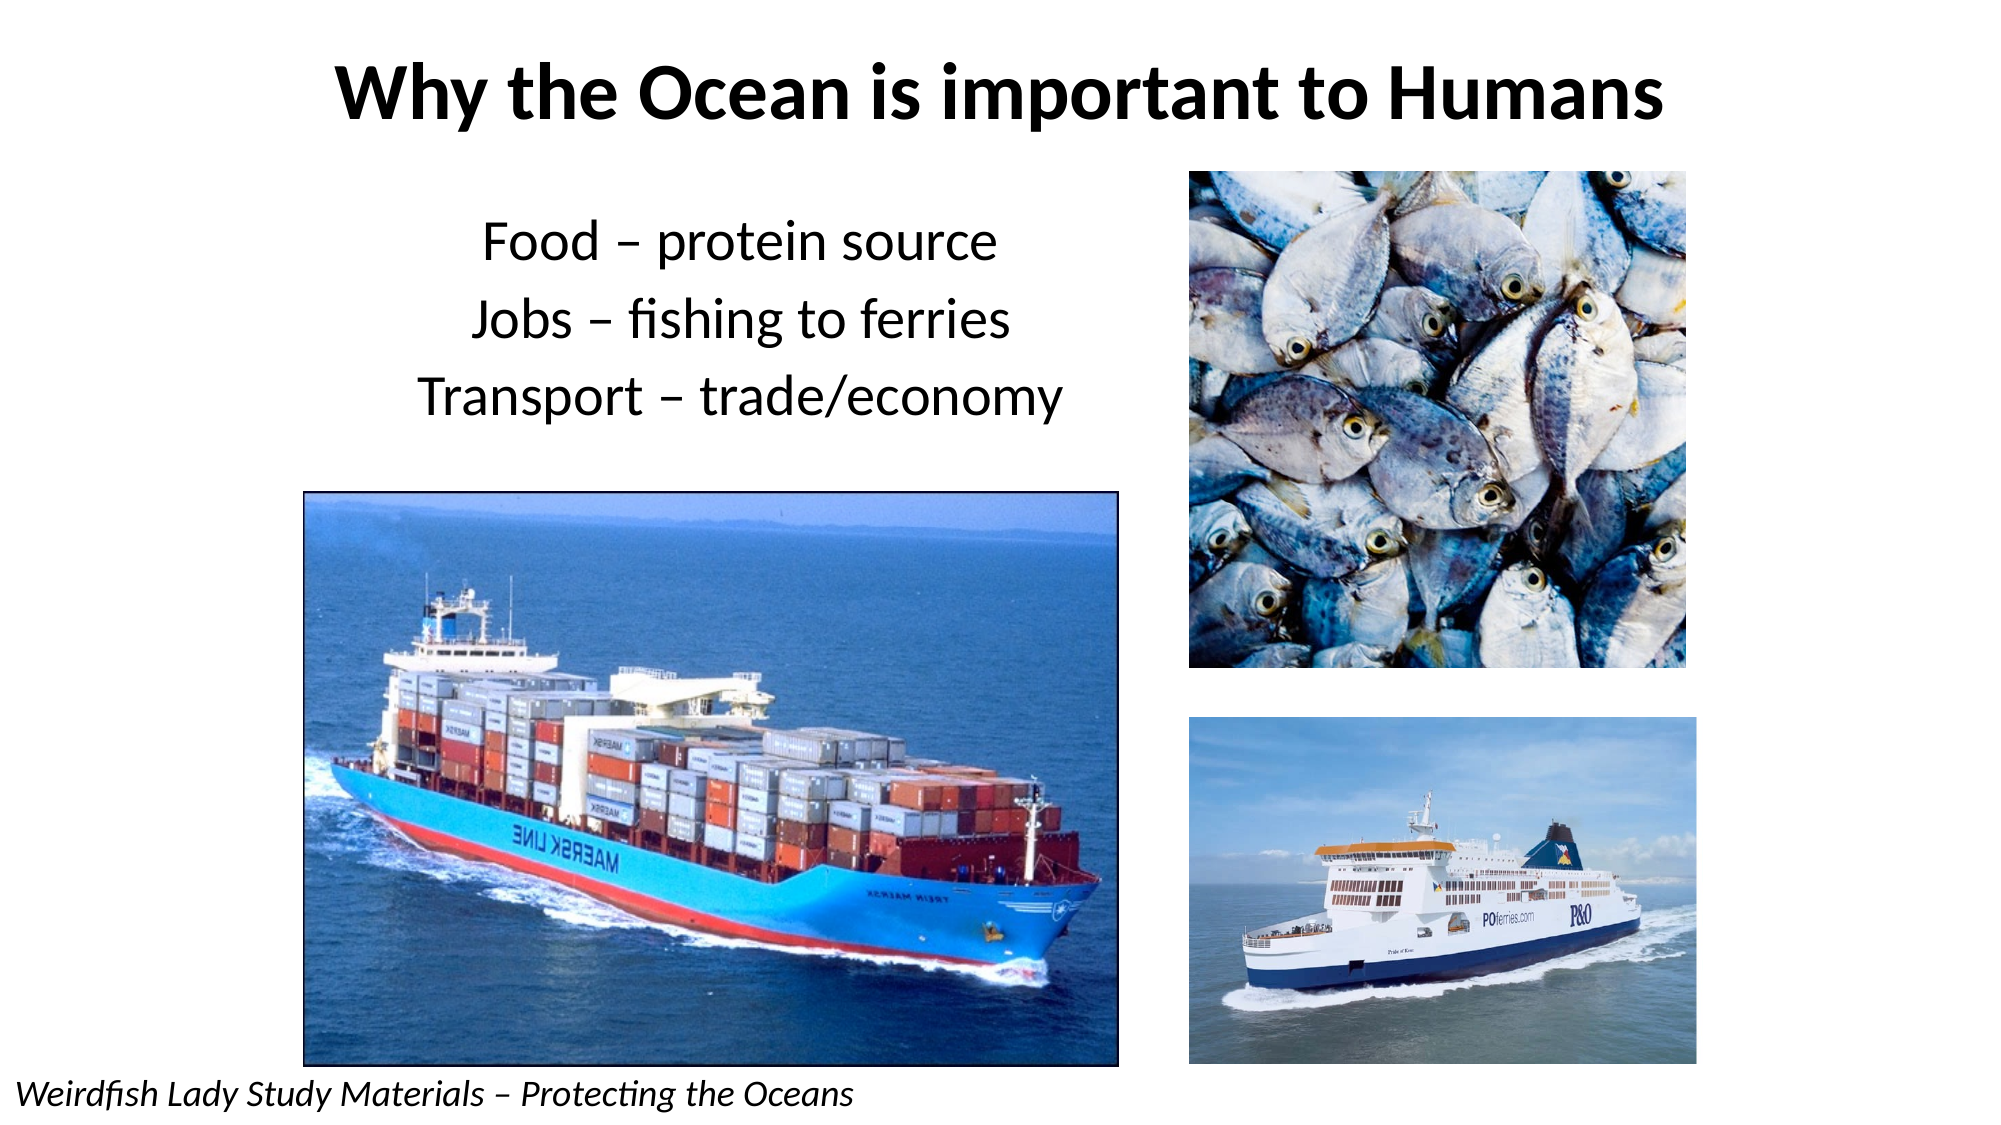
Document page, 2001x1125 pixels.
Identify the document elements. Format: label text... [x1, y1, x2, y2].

list Food – protein source Jobs – fishing to ferries Transport – trade/economy [291, 202, 1188, 515]
picture [302, 491, 1119, 1067]
picture [1188, 171, 1686, 668]
text_box Weirdfish Lady Study Materials – Protecting the Oceans [0, 1061, 895, 1122]
picture [1188, 717, 1703, 1064]
title Why the Ocean is important to Humans [0, 0, 2000, 200]
